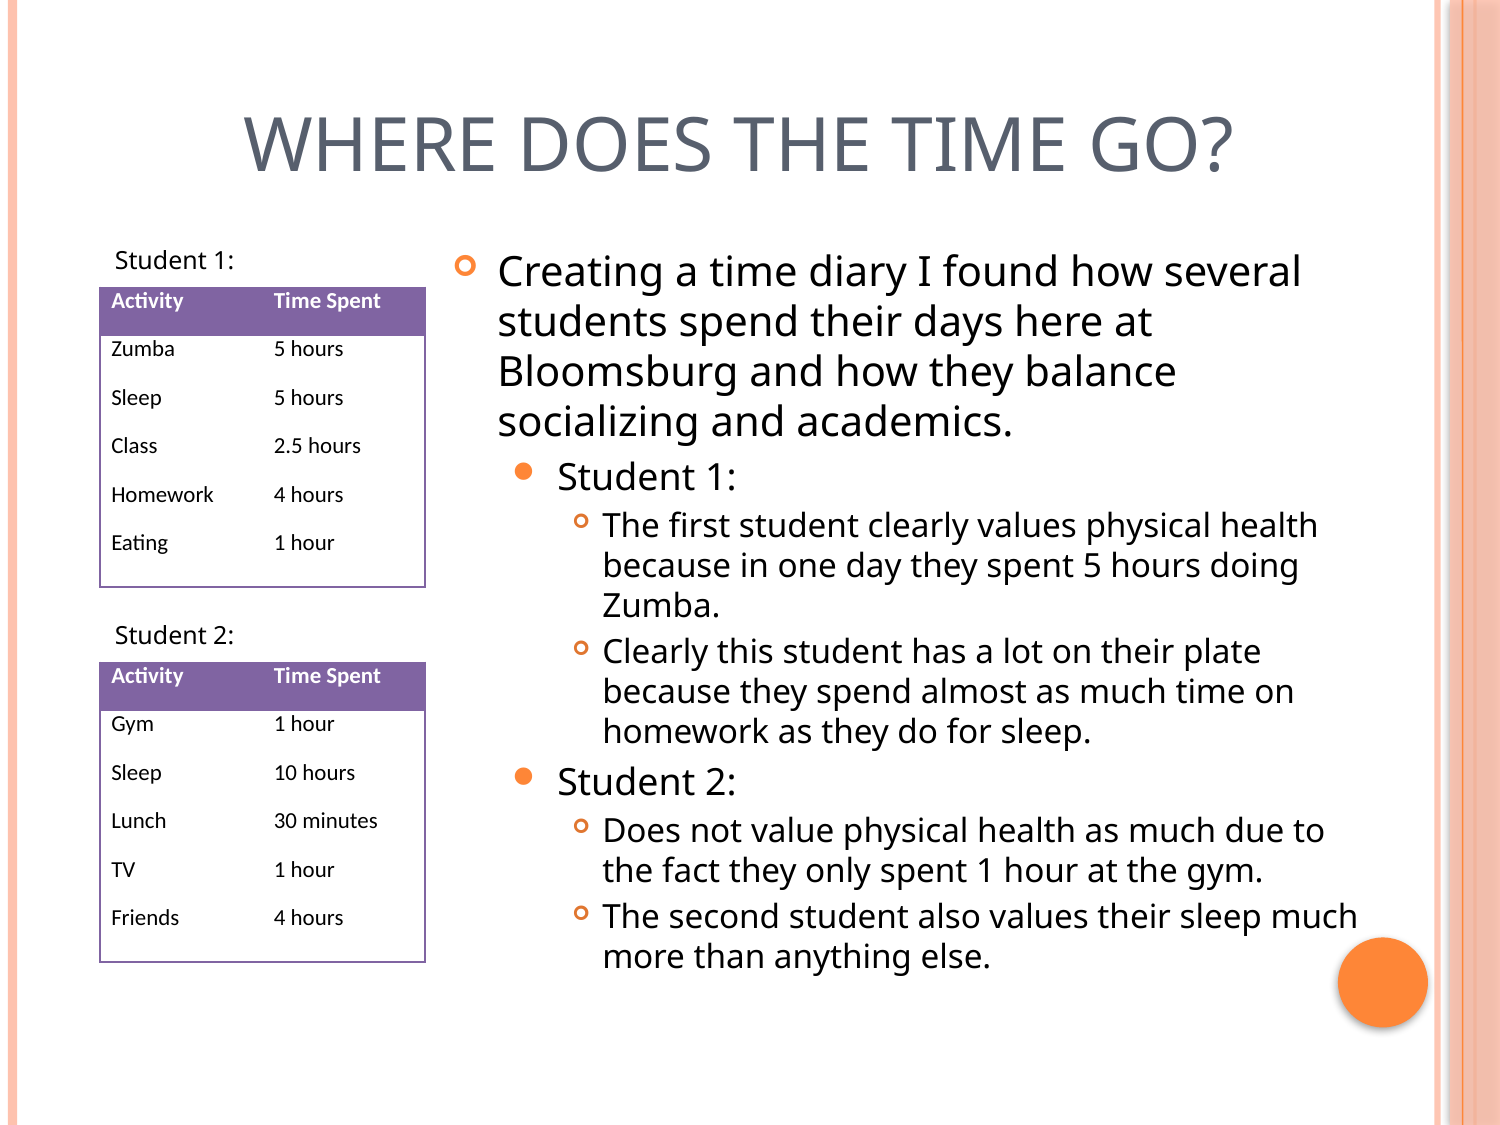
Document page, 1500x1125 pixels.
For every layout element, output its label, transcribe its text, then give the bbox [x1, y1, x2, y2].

table_cell 4 hours [262, 905, 424, 961]
table_header Time Spent [262, 663, 424, 711]
table_cell Lunch [101, 808, 262, 856]
list Creating a time diary I found how several students spend their days here at Bloomsburg and how they balance socializing and academics. Student 1: The first student clearly values physical health because in one day they spent 5 hours doing Zumba. Clearly this student has a lot on their plate because they spend almost as much time on homework as they do for sleep. Student 2: Does not value physical health as much due to the fact they only spent 1 hour at the gym. The second student also values their sleep much more than anything else. [437, 237, 1400, 1050]
table_cell Homework [101, 481, 262, 530]
table_cell Sleep [101, 384, 262, 433]
title Where does the time go? [162, 75, 1315, 194]
table_cell 1 hour [262, 856, 424, 905]
table_cell Zumba [101, 336, 262, 384]
table_cell Friends [101, 905, 262, 961]
table_cell Class [101, 433, 262, 481]
table_cell Eating [101, 530, 262, 586]
table_cell 30 minutes [262, 808, 424, 856]
table_header Activity [101, 288, 262, 336]
table_cell TV [101, 856, 262, 905]
table_cell 5 hours [262, 384, 424, 433]
table_header Time Spent [262, 288, 424, 336]
text_box Student 1: [99, 237, 425, 283]
table_cell 1 hour [262, 530, 424, 586]
table_header Activity [101, 663, 262, 711]
table_cell 5 hours [262, 336, 424, 384]
table_cell Sleep [101, 759, 262, 808]
table_cell 2.5 hours [262, 433, 424, 481]
table_cell 10 hours [262, 759, 424, 808]
table_cell 1 hour [262, 711, 424, 759]
text_box Student 2: [99, 612, 425, 658]
table_cell Gym [101, 711, 262, 759]
table_cell 4 hours [262, 481, 424, 530]
